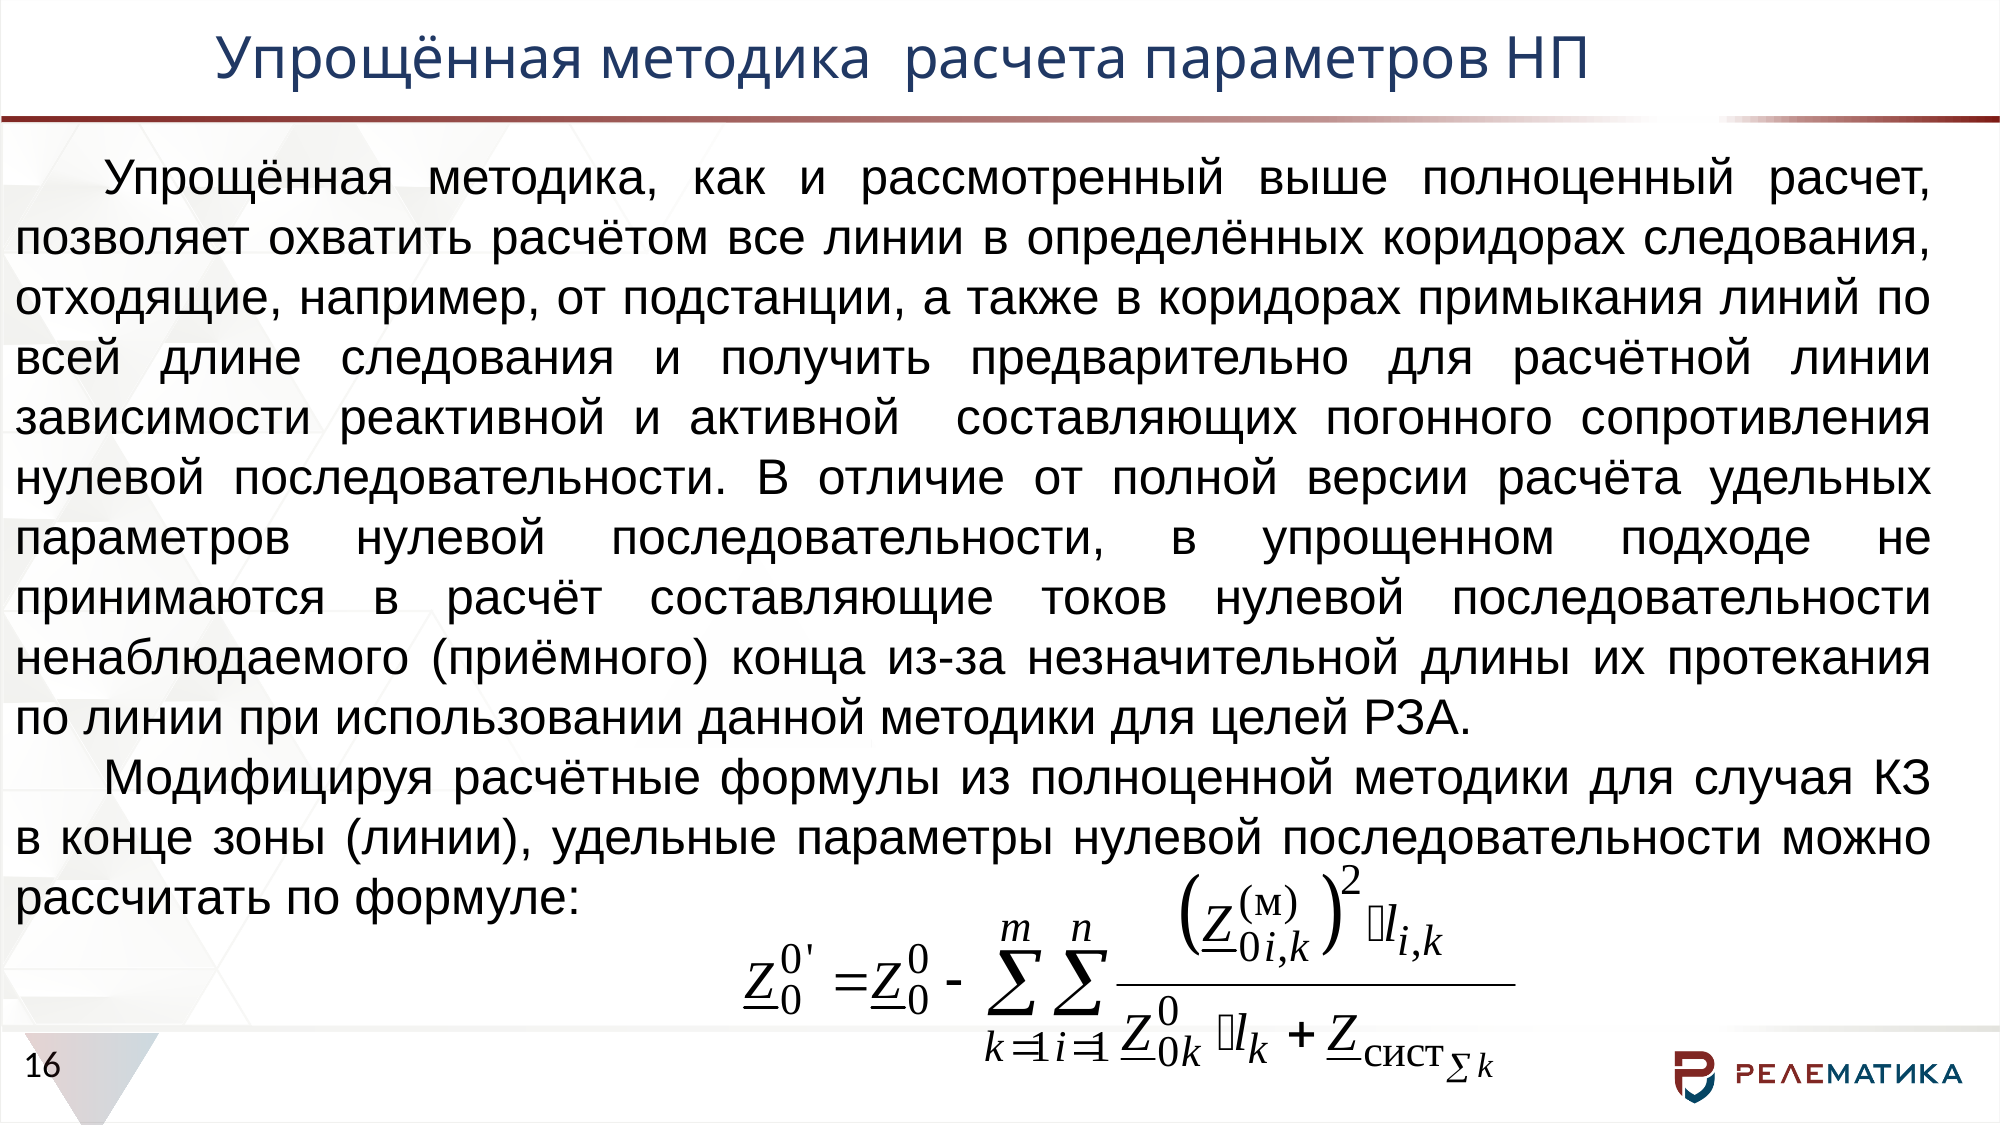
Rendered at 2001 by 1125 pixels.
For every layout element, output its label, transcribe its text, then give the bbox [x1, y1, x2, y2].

text_box Упрощённая методика, как и рассмотренный выше полноценный расчет, позволяет охватить расчётом все линии в определённых коридорах следования, отходящие, например, от подстанции, а также в коридорах примыкания линий по всей длине следования и получить предварительно для расчётной линии зависимости реактивной и активной составляющих погонного сопротивления нулевой последовательности. В отличие от полной версии расчёта удельных параметров нулевой последовательности, в упрощенном подходе не принимаются в расчёт составляющие токов нулевой последовательности ненаблюдаемого (приёмного) конца из-за незначительной длины их протекания по линии при использовании данной методики для целей РЗА. Модифицируя расчётные формулы из полноценной методики для случая КЗ в конце зоны (линии), удельные параметры нулевой последовательности можно рассчитать по формуле: [0, 137, 1948, 992]
title Упрощённая методика расчета параметров НП [40, 21, 1766, 102]
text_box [734, 848, 1526, 1095]
picture [0, 0, 2000, 1123]
